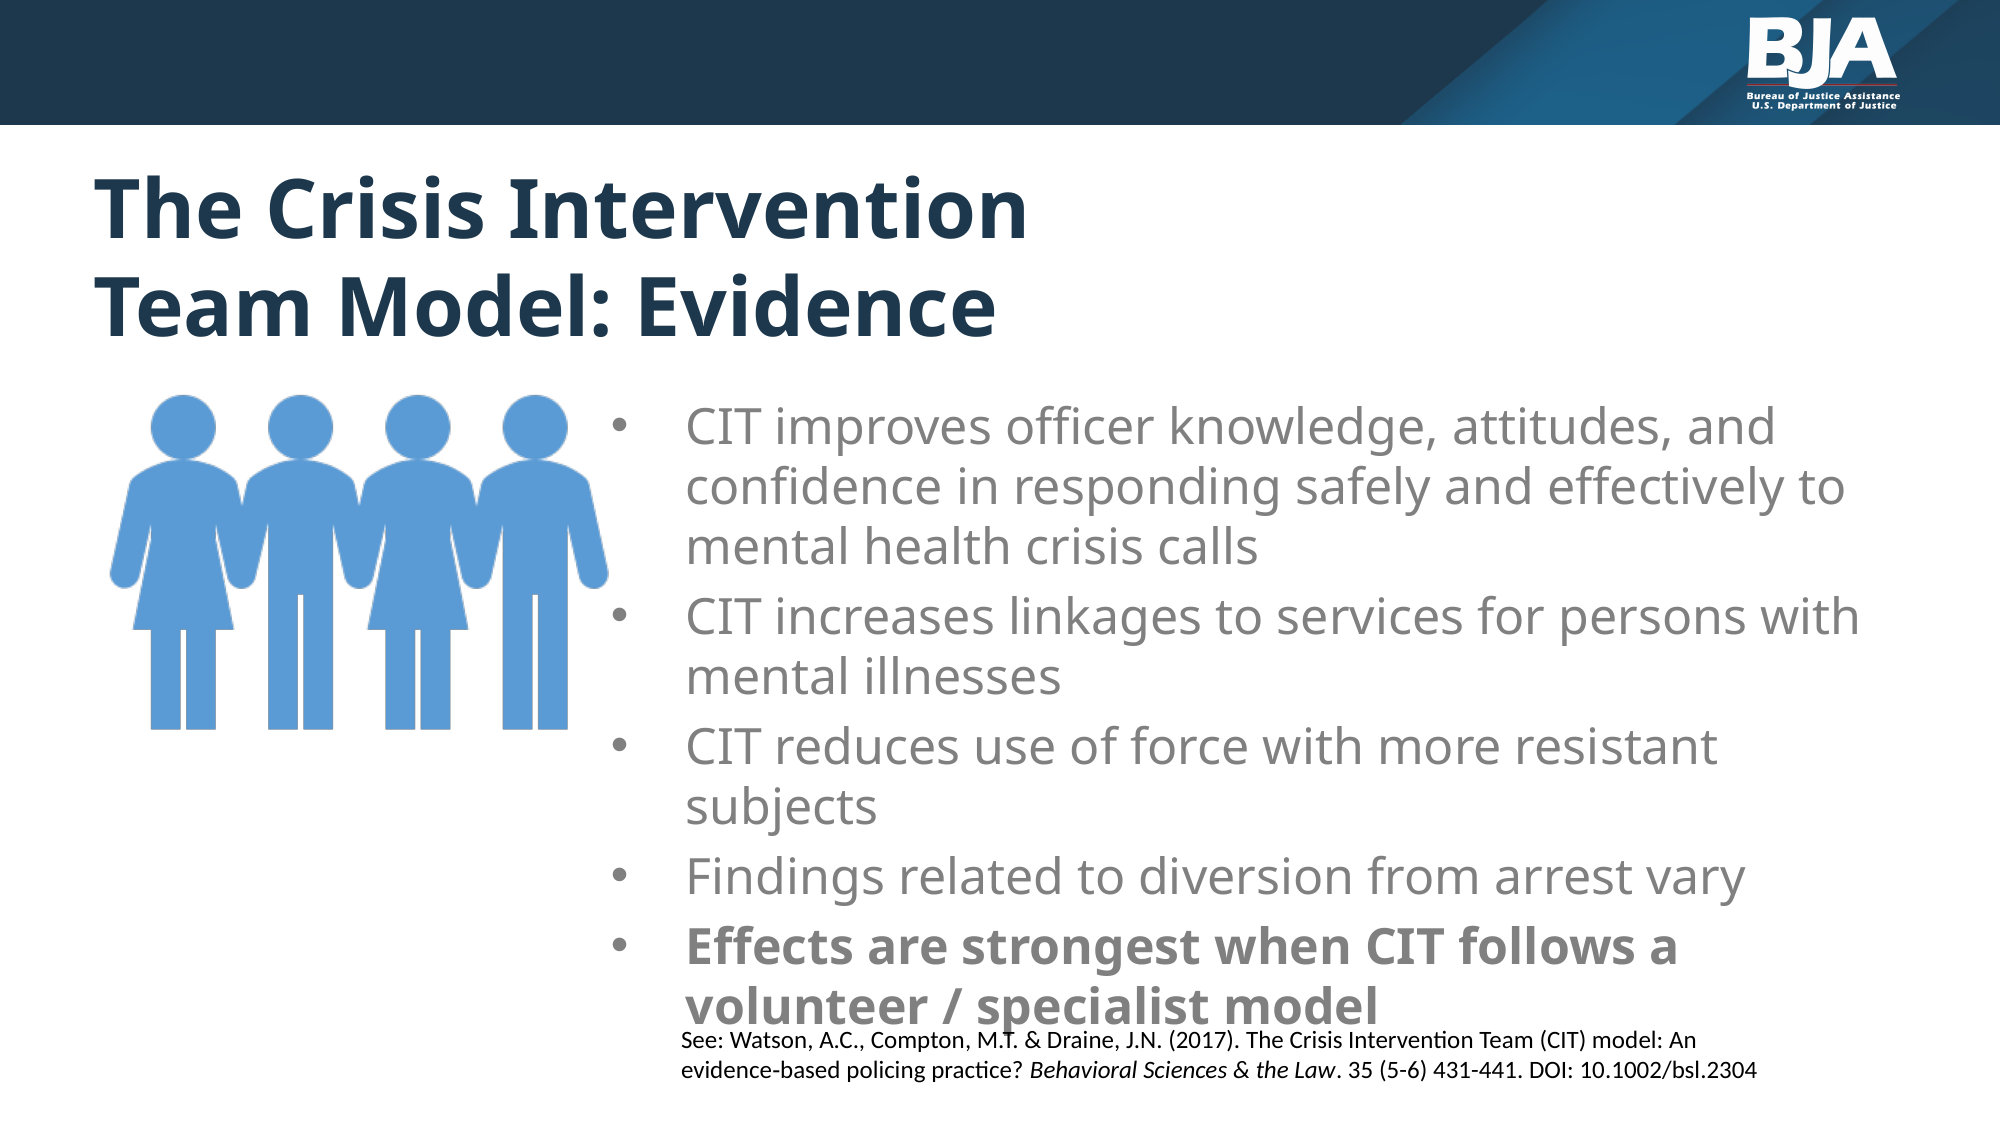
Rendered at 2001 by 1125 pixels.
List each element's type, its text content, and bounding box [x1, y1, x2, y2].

text_box See: Watson, A.C., Compton, M.T. & Draine, J.N. (2017). The Crisis Intervention Team (CIT) model: An evidence‐based policing practice? Behavioral Sciences & the Law. 35 (5-6) 431-441. DOI: 10.1002/bsl.2304 [666, 1015, 1797, 1091]
picture [0, 0, 2000, 125]
list CIT improves officer knowledge, attitudes, and confidence in responding safely and effectively to mental health crisis calls CIT increases linkages to services for persons with mental illnesses CIT reduces use of force with more resistant subjects Findings related to diversion from arrest vary Effects are strongest when CIT follows a volunteer / specialist model [595, 386, 1895, 1069]
title The Crisis Intervention Team Model: Evidence [78, 145, 1254, 364]
picture [78, 281, 642, 844]
